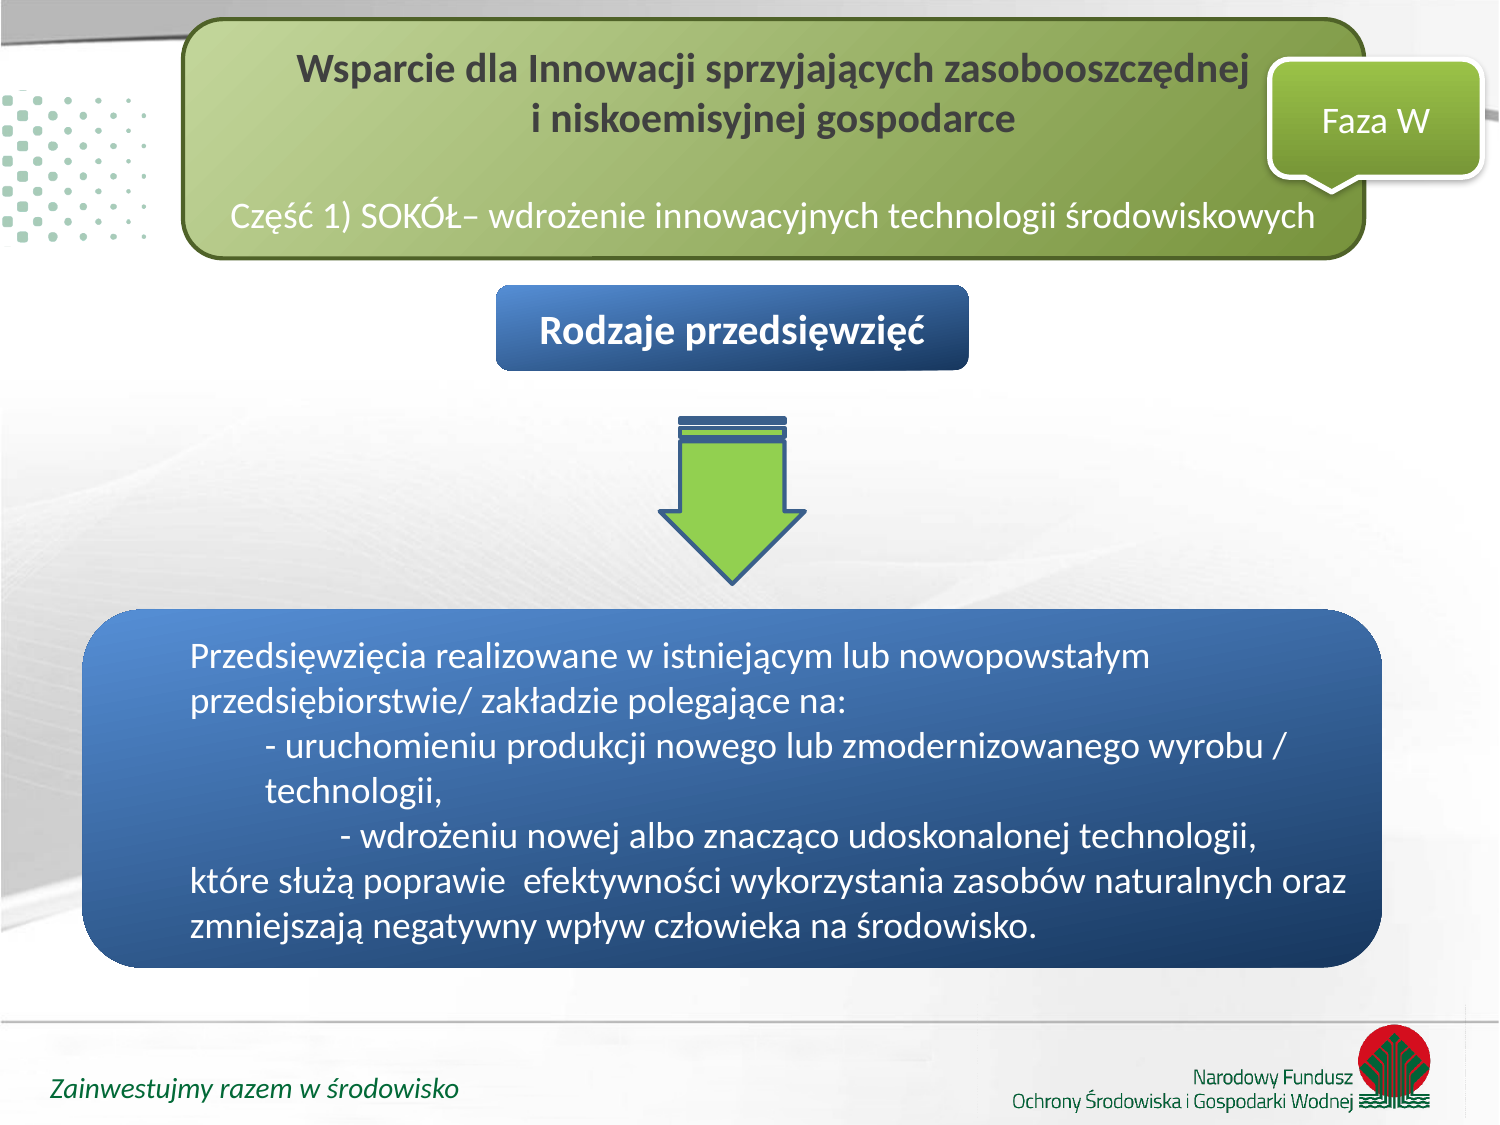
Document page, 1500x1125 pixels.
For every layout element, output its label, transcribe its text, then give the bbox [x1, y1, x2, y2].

text_box Faza W [1269, 59, 1483, 192]
picture [0, 0, 1499, 1125]
text_box Przedsięwzięcia realizowane w istniejącym lub nowopowstałym przedsiębiorstwie/ zakładzie polegające na: - uruchomieniu produkcji nowego lub zmodernizowanego wyrobu / technologii, - wdrożeniu nowej albo znacząco udoskonalonej technologii, które służą poprawie efektywności wykorzystania zasobów naturalnych oraz zmniejszają negatywny wpływ człowieka na środowisko. [80, 607, 1384, 970]
text_box Wsparcie dla Innowacji sprzyjających zasobooszczędnej i niskoemisyjnej gospodarce Część 1) SOKÓŁ– wdrożenie innowacyjnych technologii środowiskowych [180, 17, 1367, 261]
text_box Rodzaje przedsięwzięć [493, 283, 971, 373]
text_box [678, 416, 787, 425]
text_box [657, 426, 807, 587]
